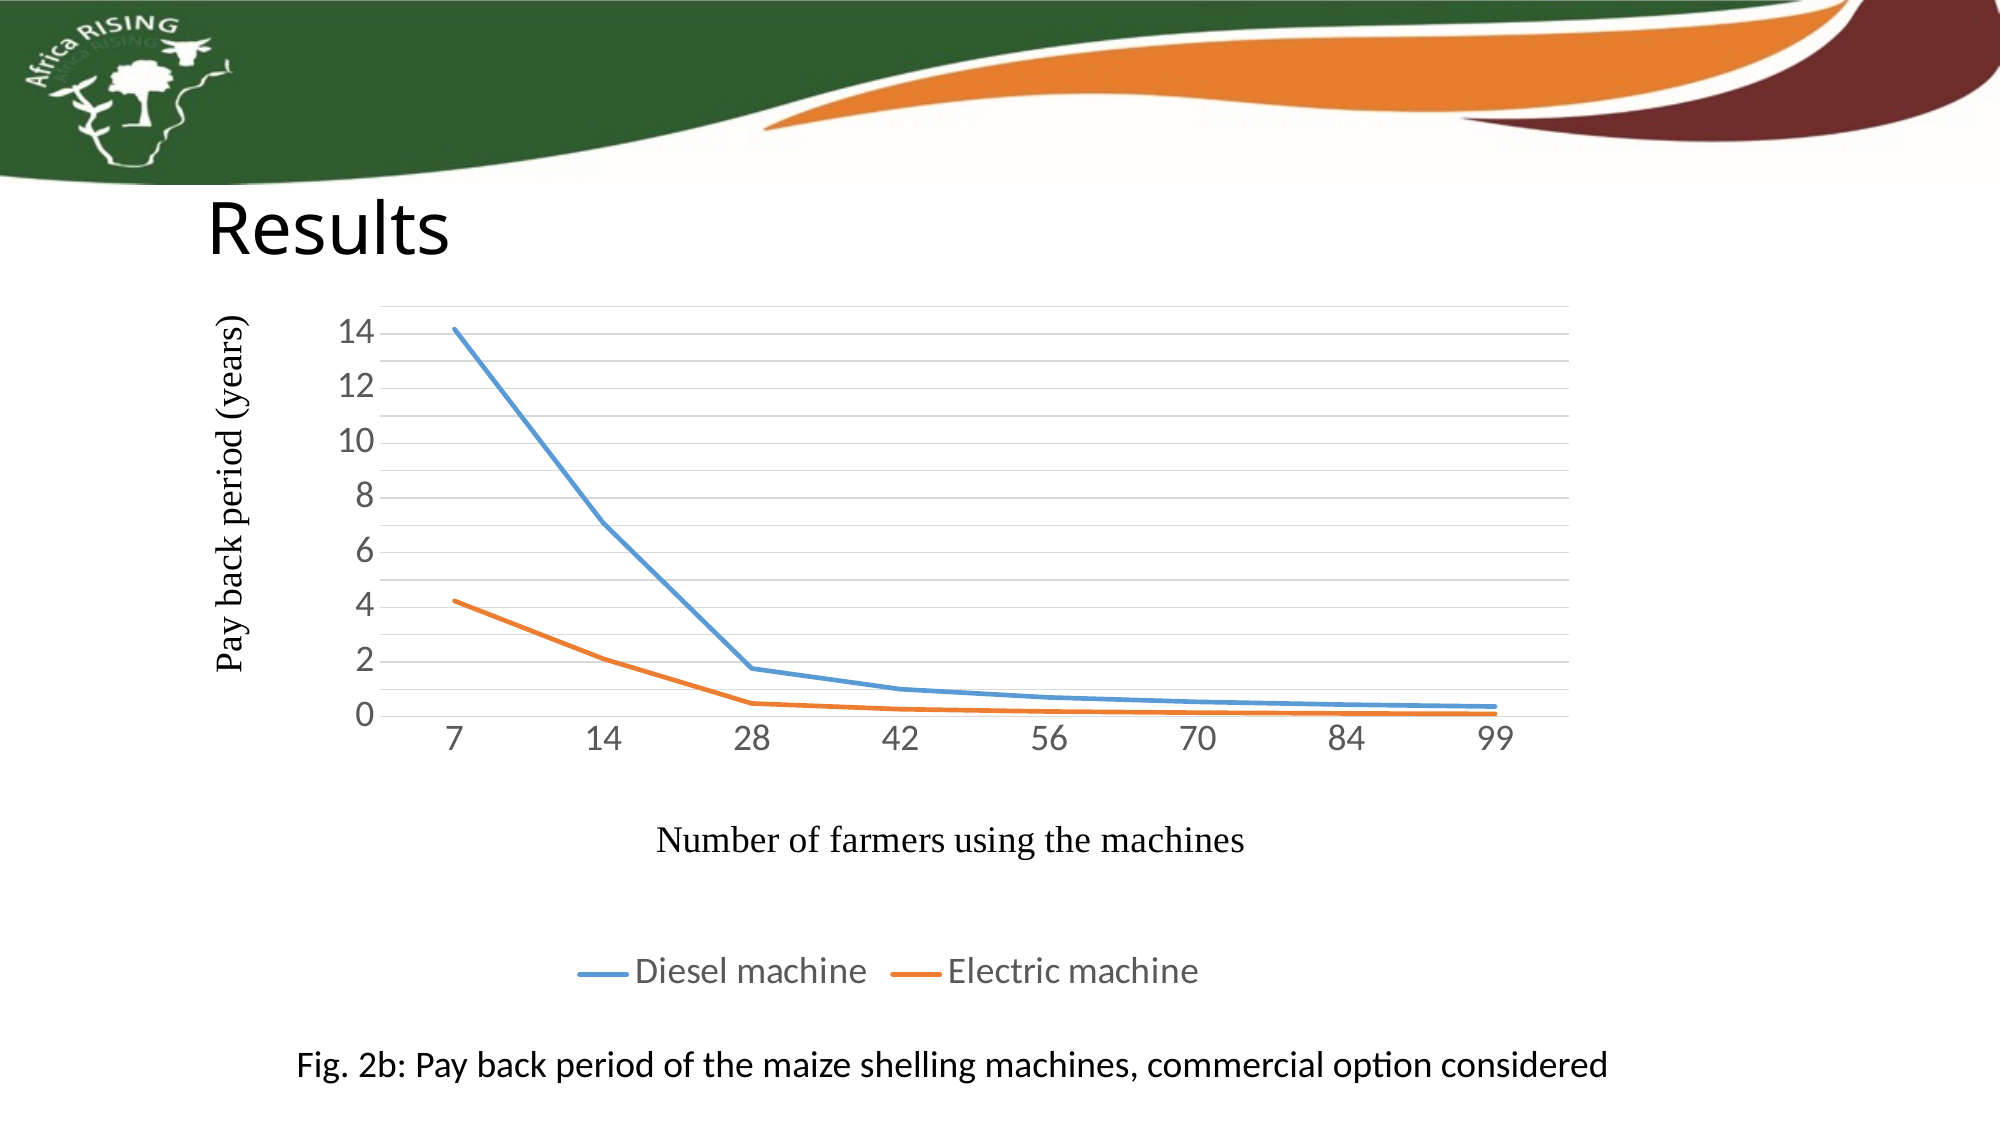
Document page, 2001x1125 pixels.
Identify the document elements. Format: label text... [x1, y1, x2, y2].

picture [0, 0, 2000, 185]
chart [165, 269, 1614, 1001]
text_box Fig. 2b: Pay back period of the maize shelling machines, commercial option considered [281, 1032, 1679, 1093]
title Results [191, 185, 1917, 278]
